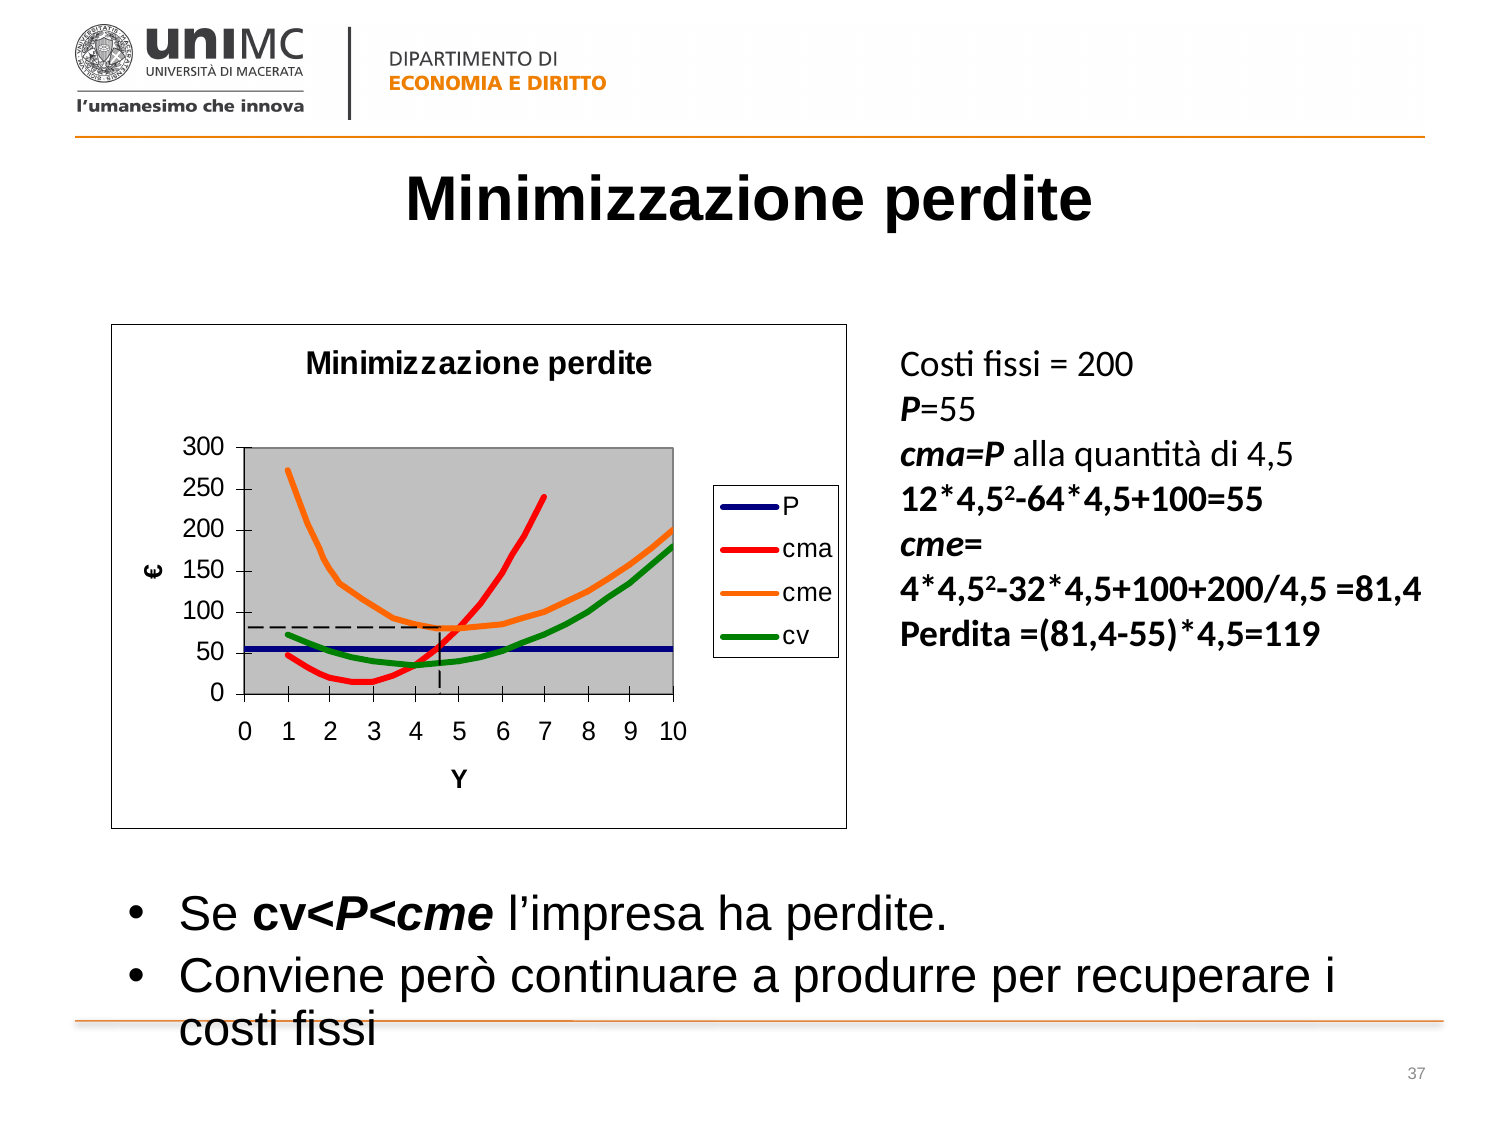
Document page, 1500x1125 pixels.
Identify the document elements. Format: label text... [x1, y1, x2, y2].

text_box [100, 313, 859, 839]
list Se cv<P<cme l’impresa ha perdite. Conviene però continuare a produrre per recuperare i costi fissi [112, 880, 1388, 1064]
slide_number 37 [1091, 1042, 1442, 1103]
title Minimizzazione perdite [75, 149, 1425, 241]
picture [75, 24, 1425, 138]
text_box Costi fissi = 200 P=55 cma=P alla quantità di 4,5 12*4,52-64*4,5+100=55 cme= 4*4,52-32*4,5+100+200/4,5 =81,4 Perdita =(81,4-55)*4,5=119 [885, 331, 1500, 752]
